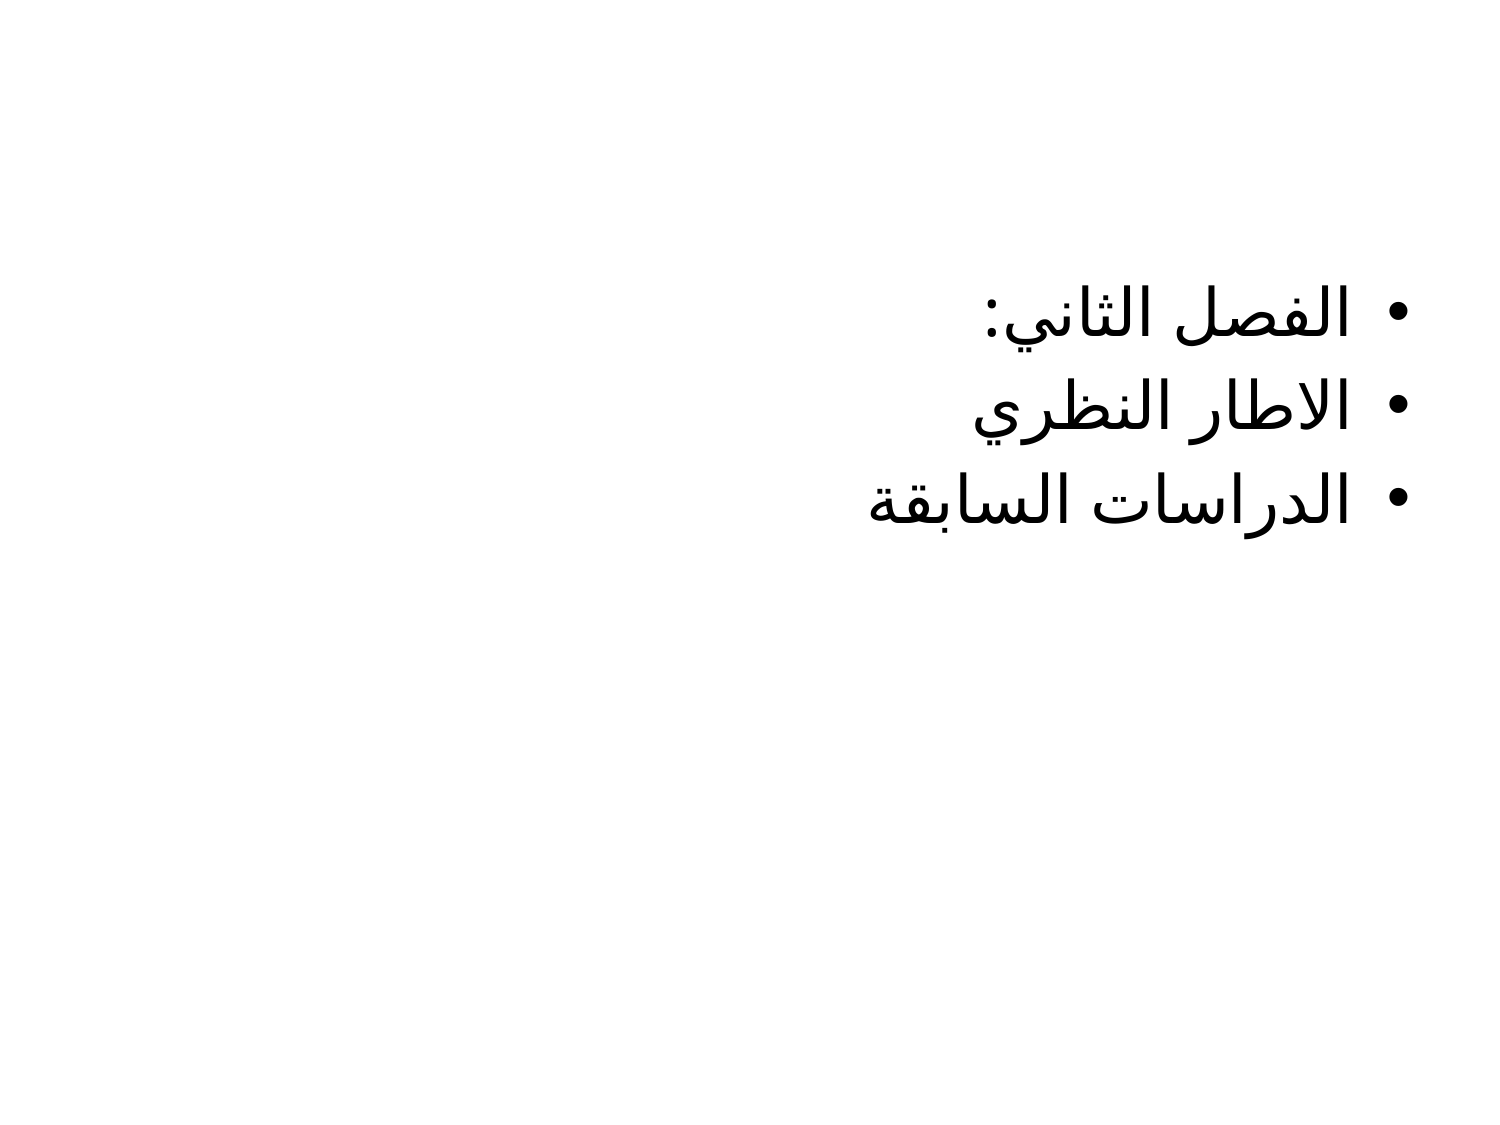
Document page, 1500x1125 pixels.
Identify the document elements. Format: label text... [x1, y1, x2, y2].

list الفصل الثاني: الاطار النظري الدراسات السابقة [75, 262, 1425, 1005]
